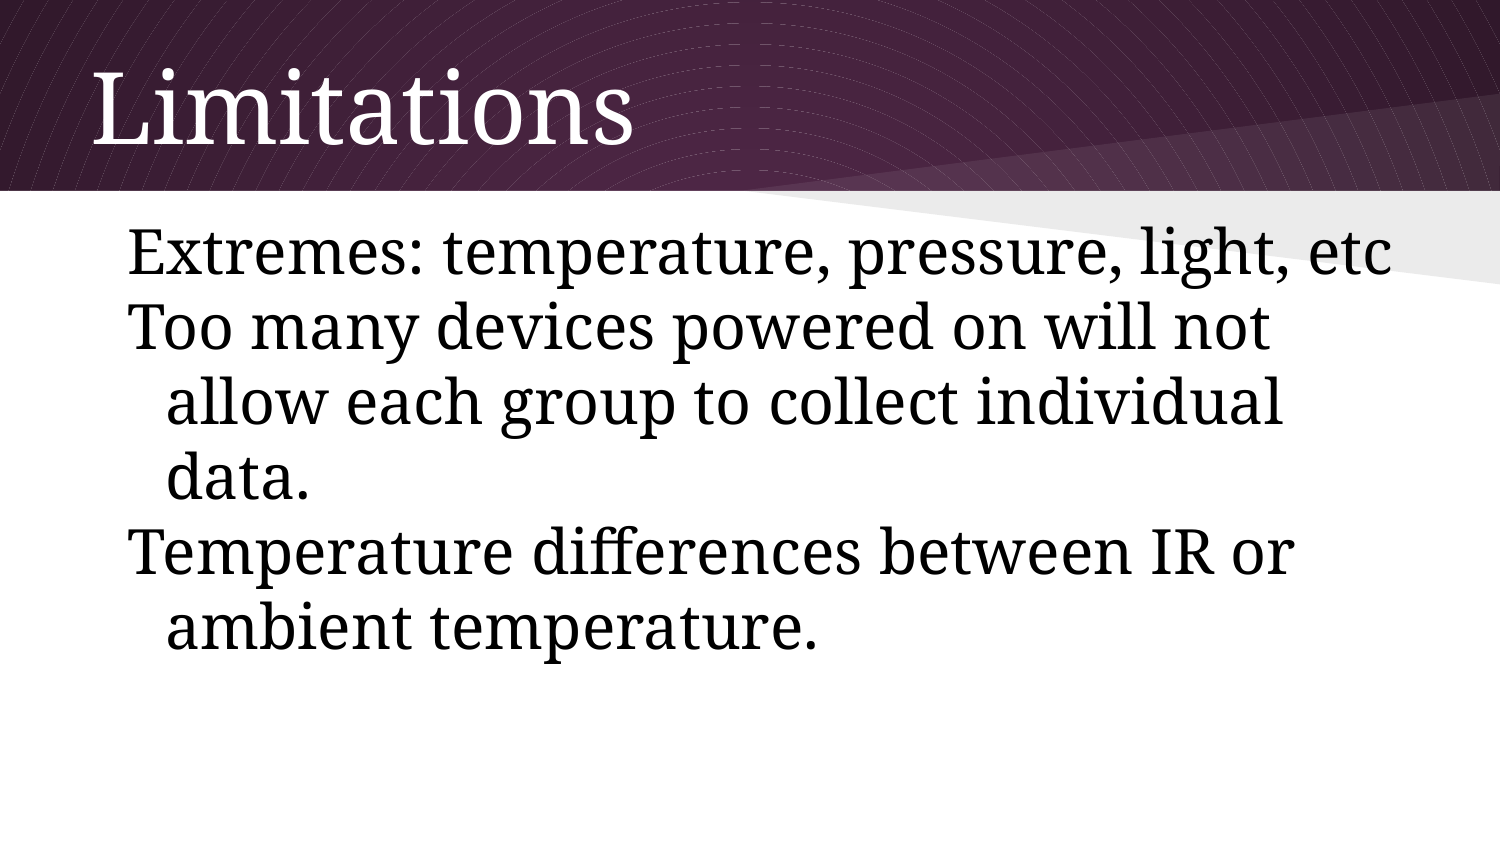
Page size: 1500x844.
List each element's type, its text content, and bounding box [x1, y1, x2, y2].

title Limitations [75, 33, 1425, 175]
list Extremes: temperature, pressure, light, etc Too many devices powered on will not allow each group to collect individual data. Temperature differences between IR or ambient temperature. [75, 196, 1425, 808]
